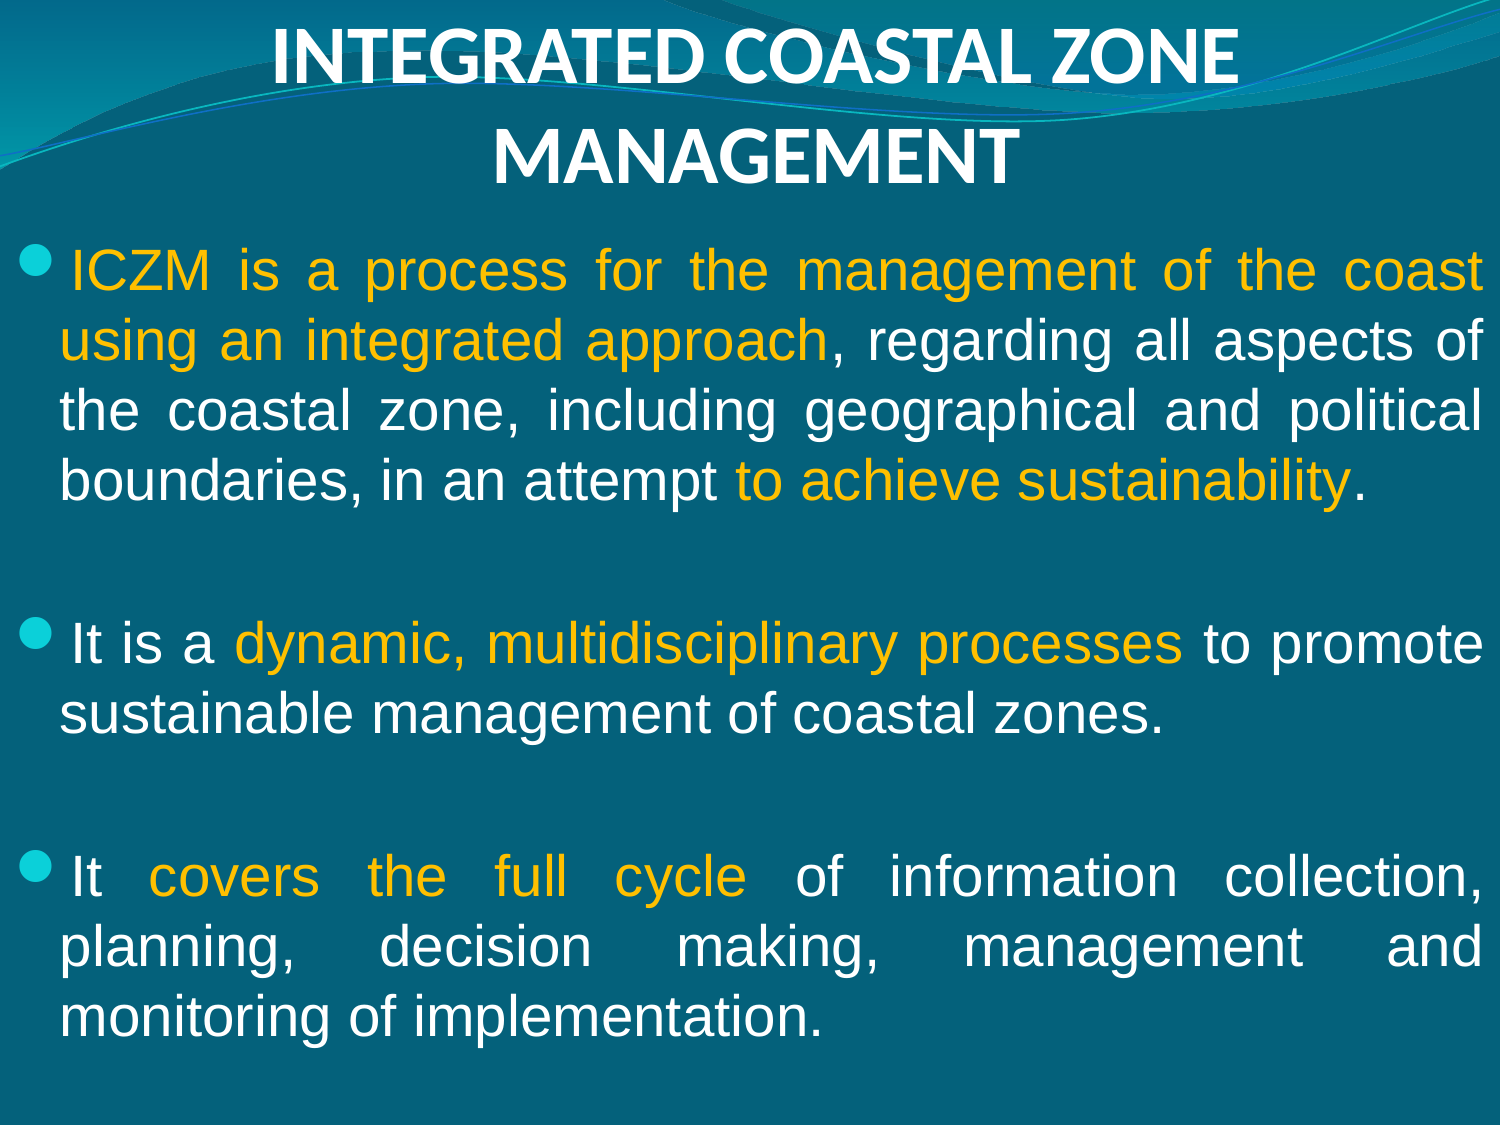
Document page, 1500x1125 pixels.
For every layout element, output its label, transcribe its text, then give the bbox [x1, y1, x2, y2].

list ICZM is a process for the management of the coast using an integrated approach, regarding all aspects of the coastal zone, including geographical and political boundaries, in an attempt to achieve sustainability. It is a dynamic, multidisciplinary processes to promote sustainable management of coastal zones. It covers the full cycle of information collection, planning, decision making, management and monitoring of implementation. [0, 224, 1500, 1125]
title INTEGRATED COASTAL ZONE MANAGEMENT [24, 24, 1488, 200]
